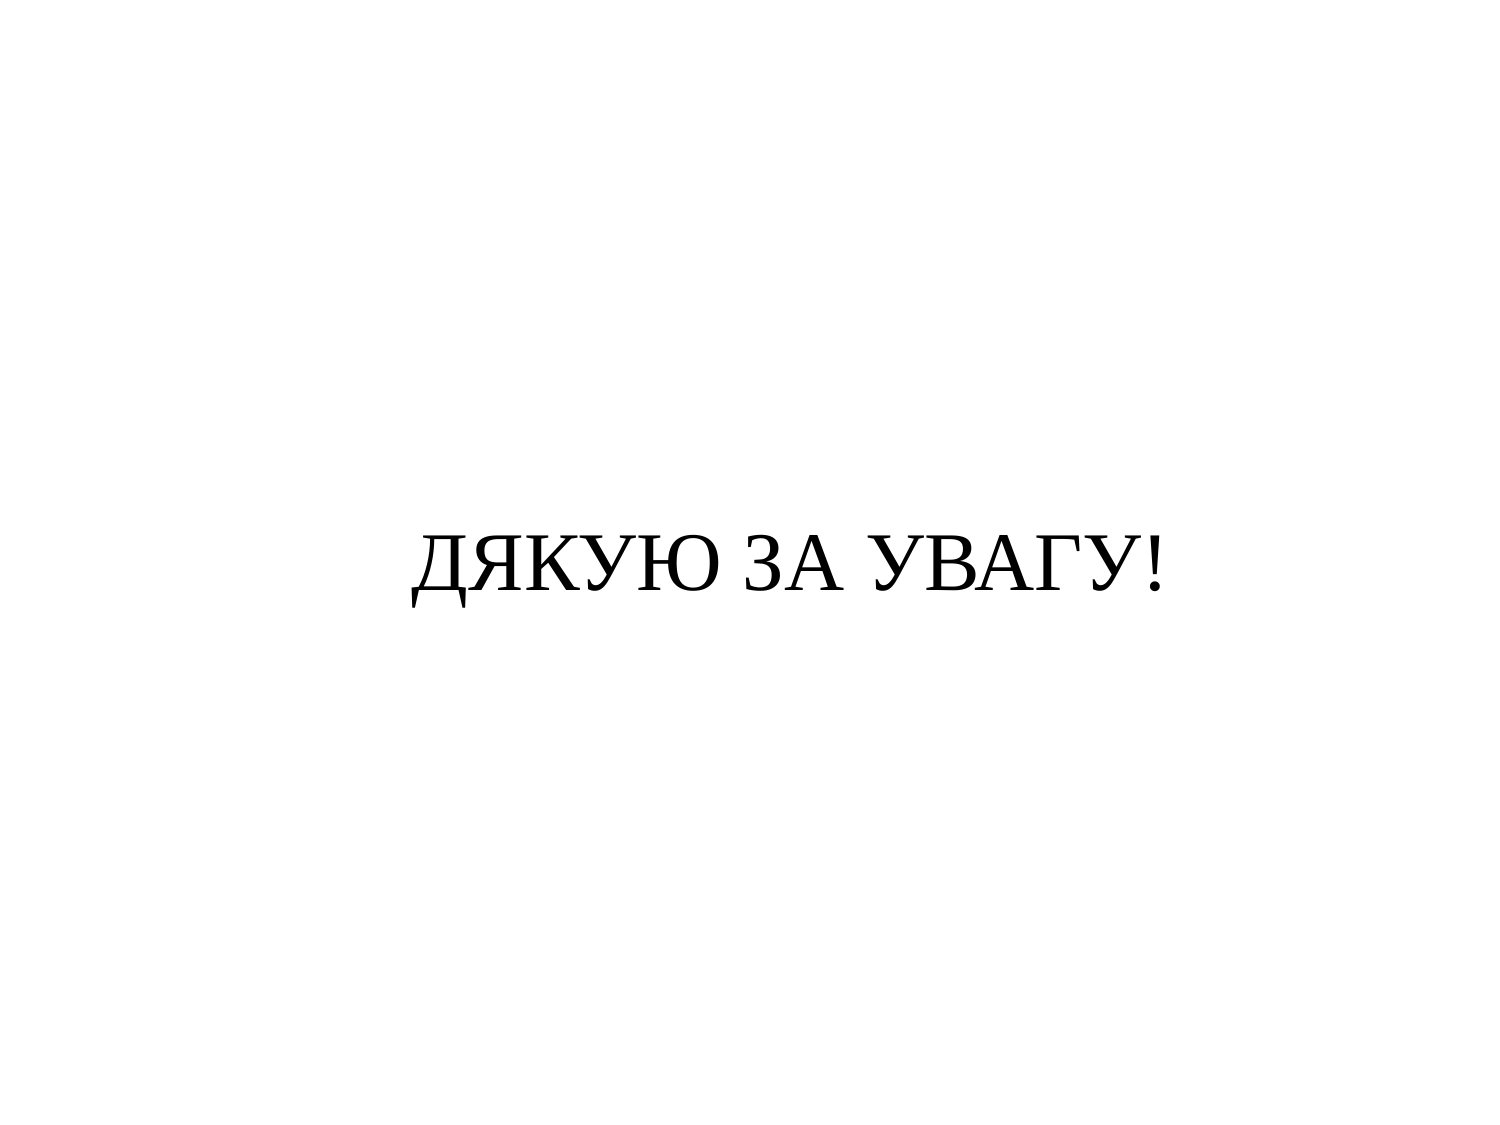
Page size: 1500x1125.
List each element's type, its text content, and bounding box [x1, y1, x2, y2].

text_box ДЯКУЮ ЗА УВАГУ! [174, 291, 1408, 822]
